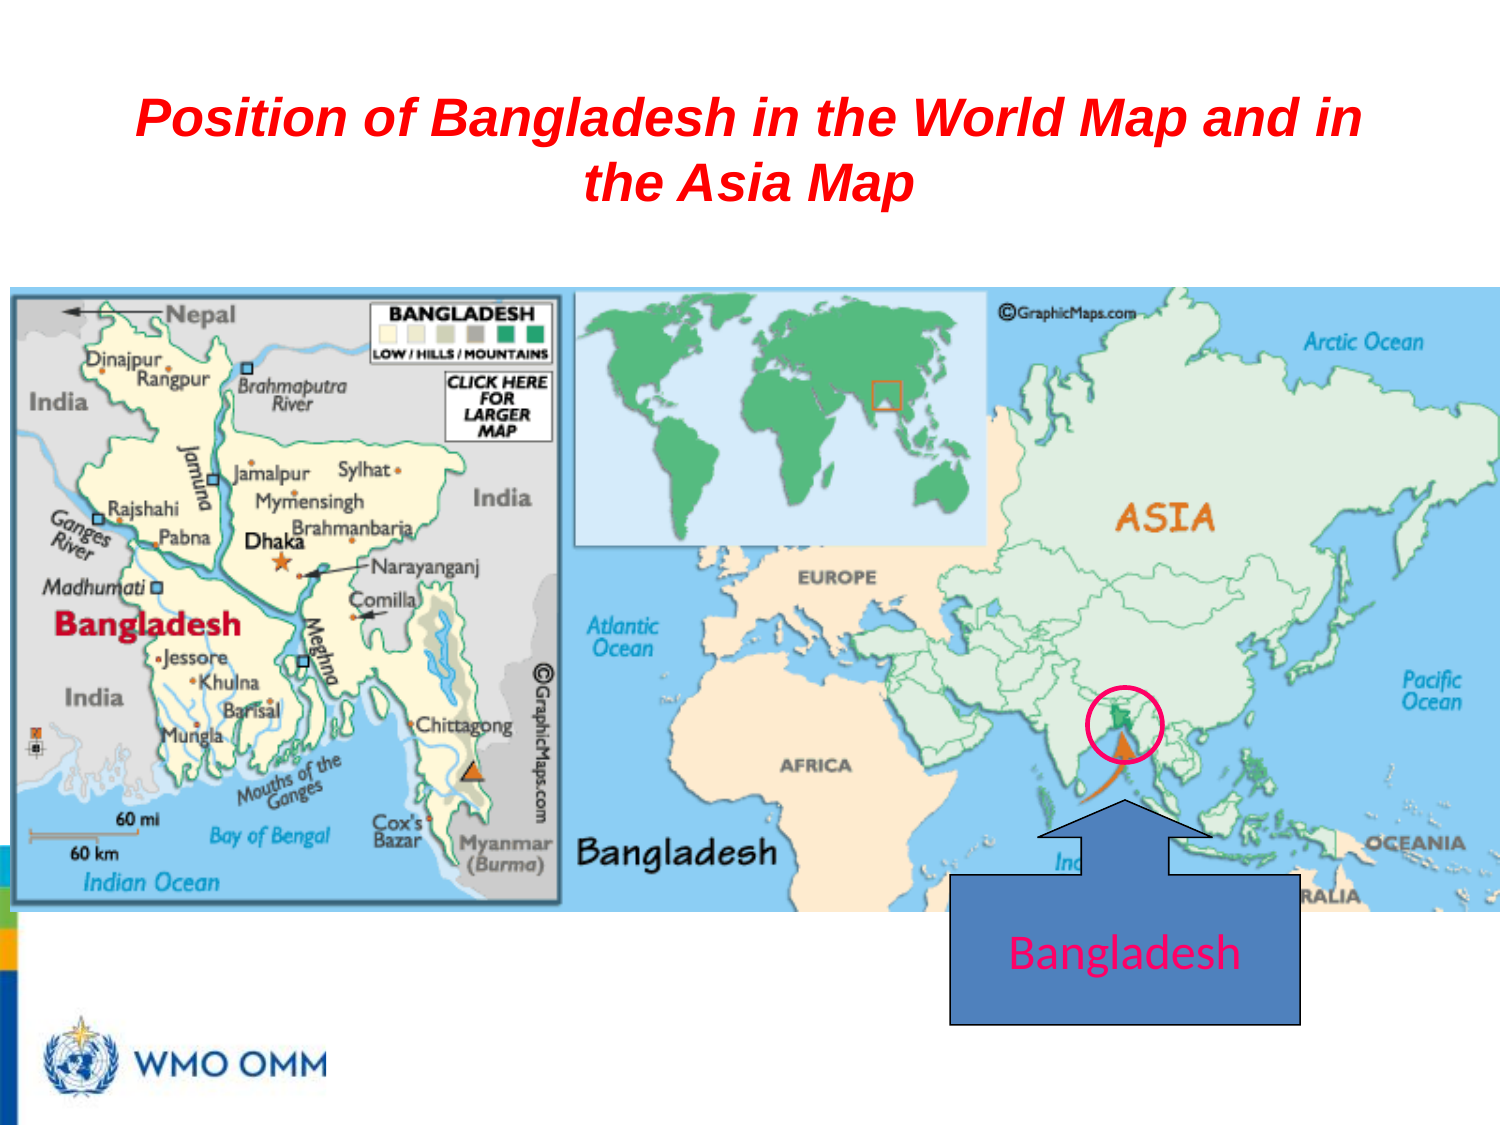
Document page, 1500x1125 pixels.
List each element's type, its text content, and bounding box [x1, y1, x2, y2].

picture [0, 287, 1500, 1125]
text_box Position of Bangladesh in the World Map and in the Asia Map [87, 74, 1413, 220]
text_box Bangladesh [950, 921, 1301, 1025]
